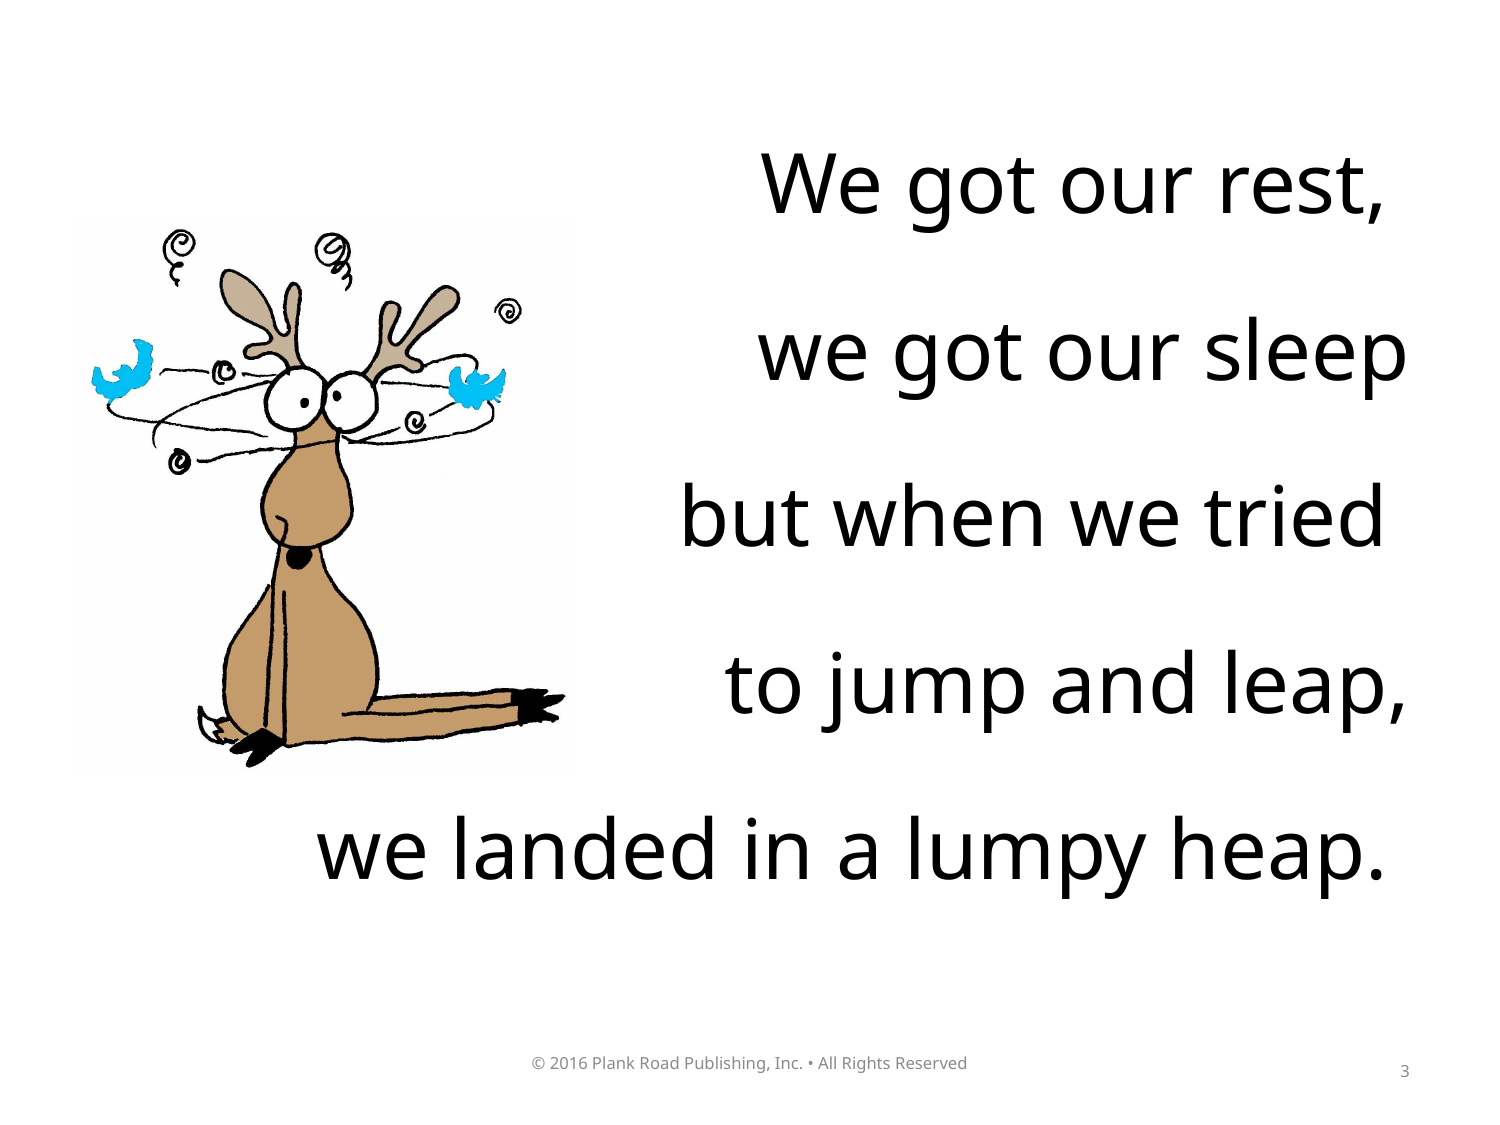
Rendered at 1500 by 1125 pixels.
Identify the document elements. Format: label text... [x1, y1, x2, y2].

list We got our rest, we got our sleep but when we tried to jump and leap, we landed in a lumpy heap. [75, 72, 1425, 1014]
picture [74, 217, 576, 773]
slide_number 3 [1074, 1042, 1425, 1103]
